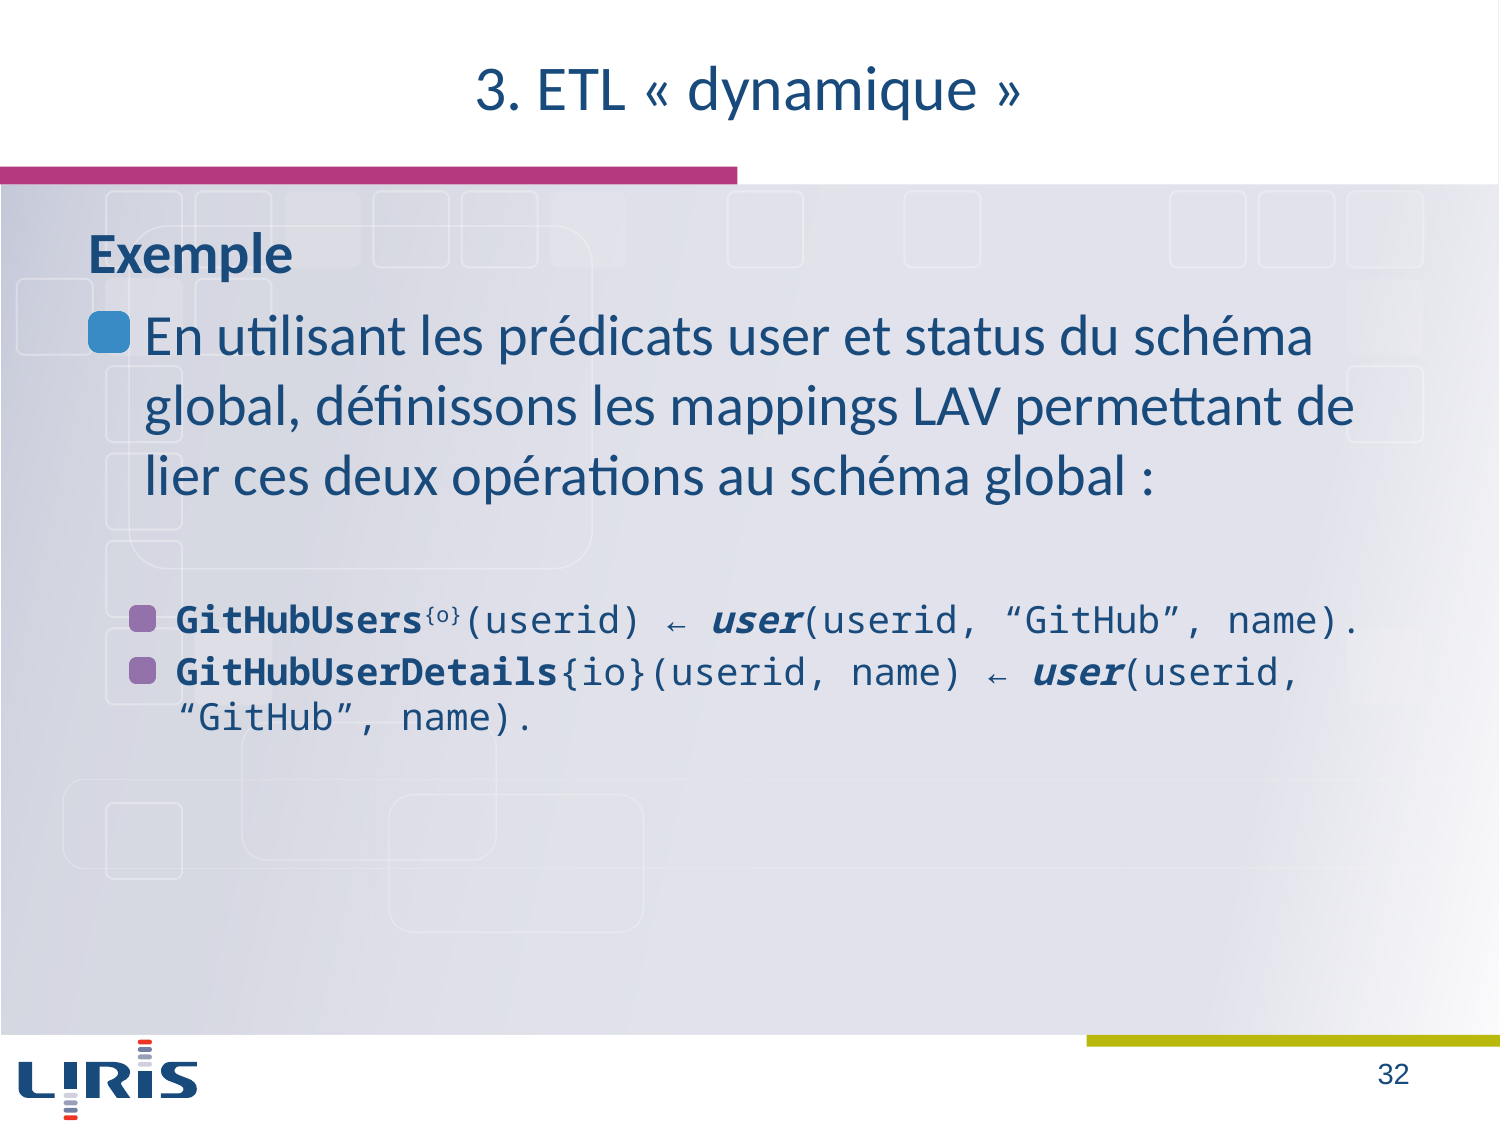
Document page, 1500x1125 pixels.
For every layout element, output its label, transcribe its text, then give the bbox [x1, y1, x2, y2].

picture [1, 185, 1499, 1034]
slide_number 32 [1230, 1042, 1425, 1103]
list Exemple En utilisant les prédicats user et status du schéma global, définissons les mappings LAV permettant de lier ces deux opérations au schéma global : GitHubUsers{o}(userid) ← user(userid, “GitHub”, name). GitHubUserDetails{io}(userid, name) ← user(userid, “GitHub”, name). [73, 208, 1452, 1012]
title 3. ETL « dynamique » [75, 38, 1425, 132]
